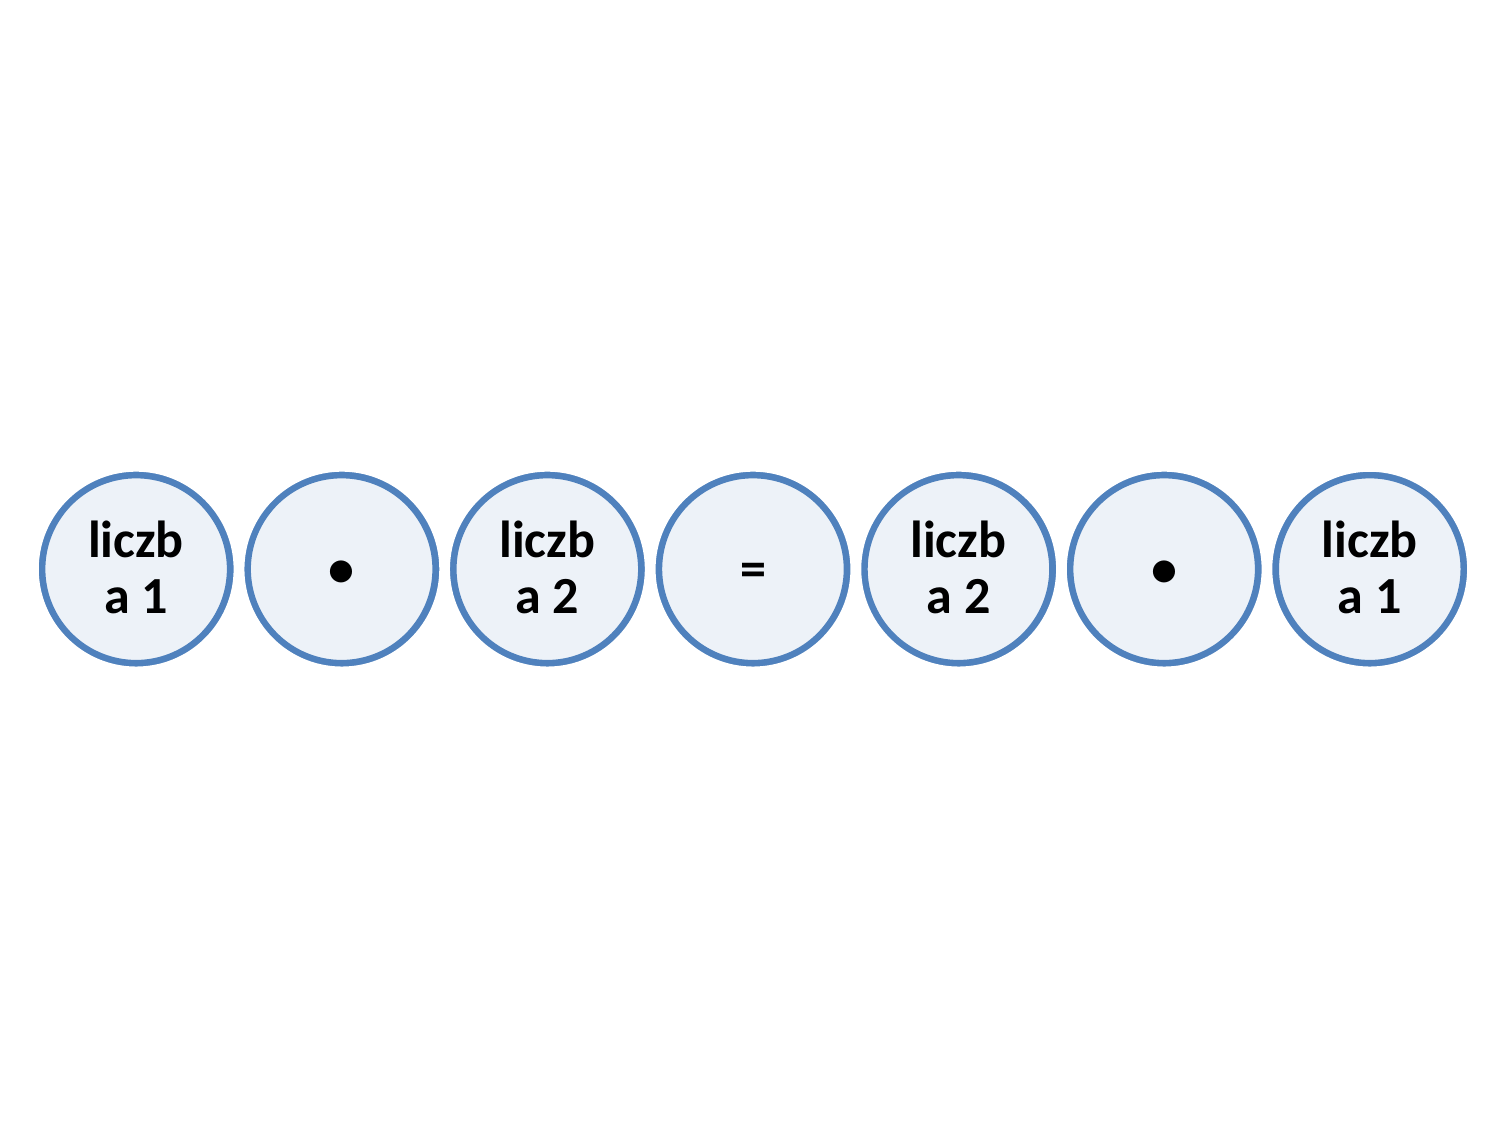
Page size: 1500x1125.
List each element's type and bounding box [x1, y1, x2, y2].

text_box [0, 323, 1483, 816]
